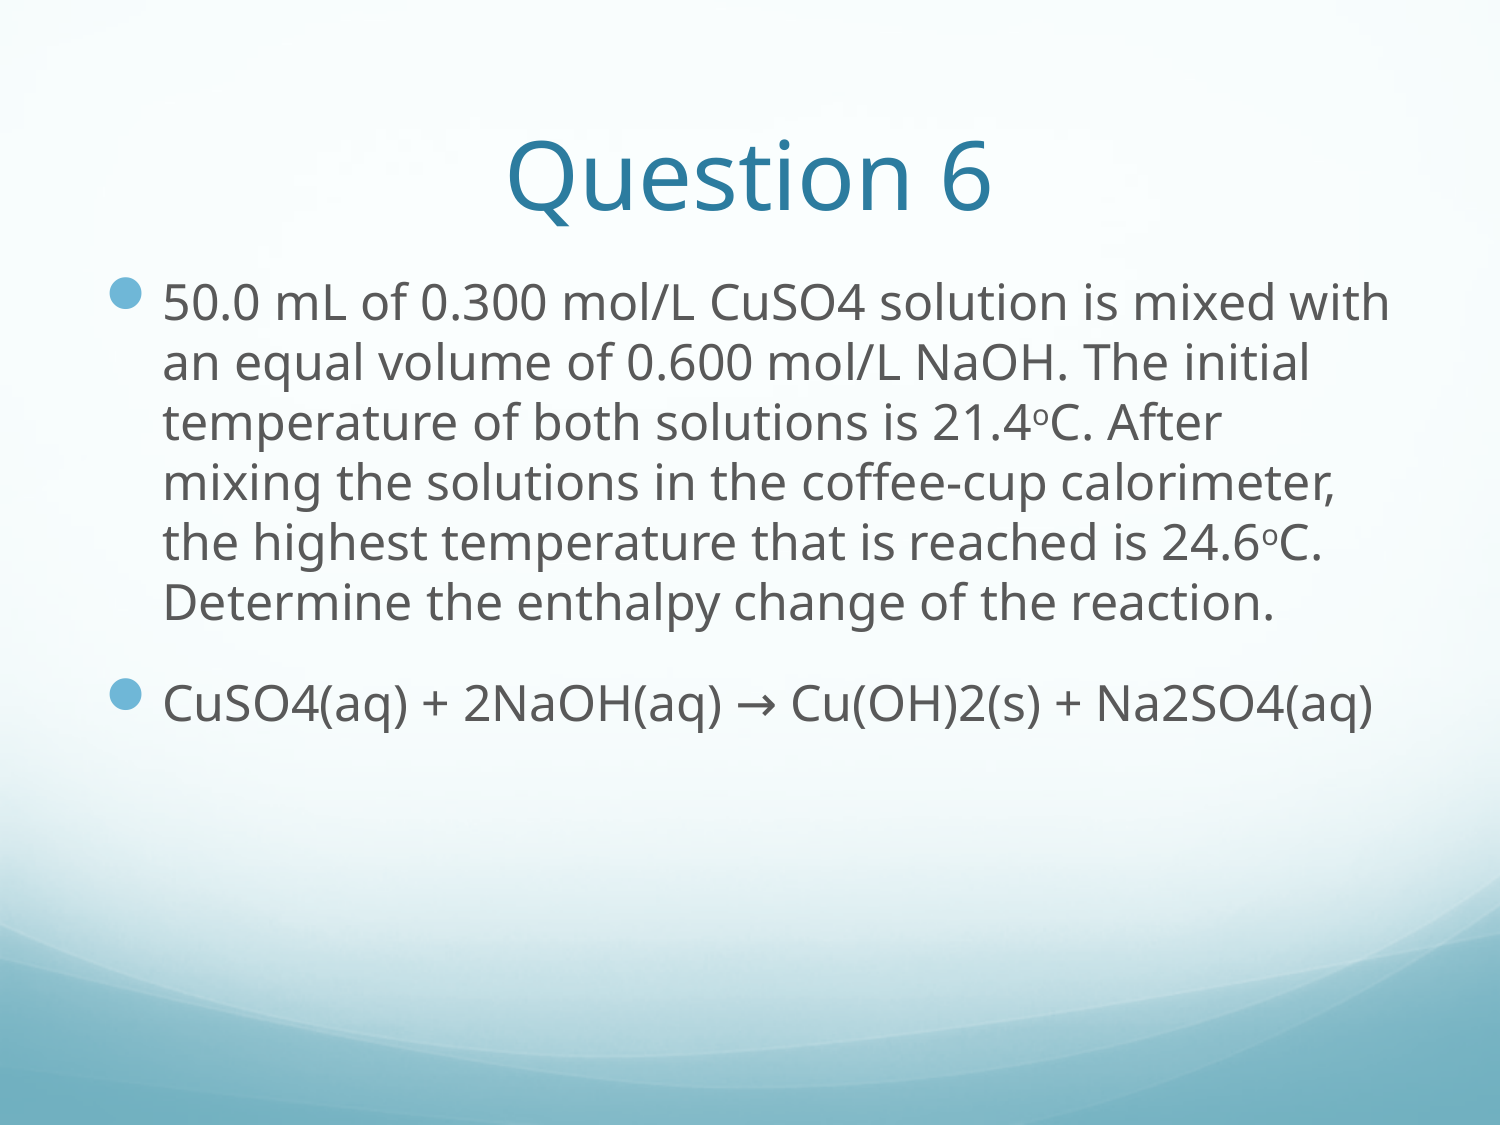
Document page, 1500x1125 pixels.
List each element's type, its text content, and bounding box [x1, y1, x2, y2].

list 50.0 mL of 0.300 mol/L CuSO4 solution is mixed with an equal volume of 0.600 mol/L NaOH. The initial temperature of both solutions is 21.4oC. After mixing the solutions in the coffee-cup calorimeter, the highest temperature that is reached is 24.6oC. Determine the enthalpy change of the reaction. CuSO4(aq) + 2NaOH(aq) → Cu(OH)2(s) + Na2SO4(aq) [90, 262, 1410, 975]
title Question 6 [90, 17, 1410, 237]
